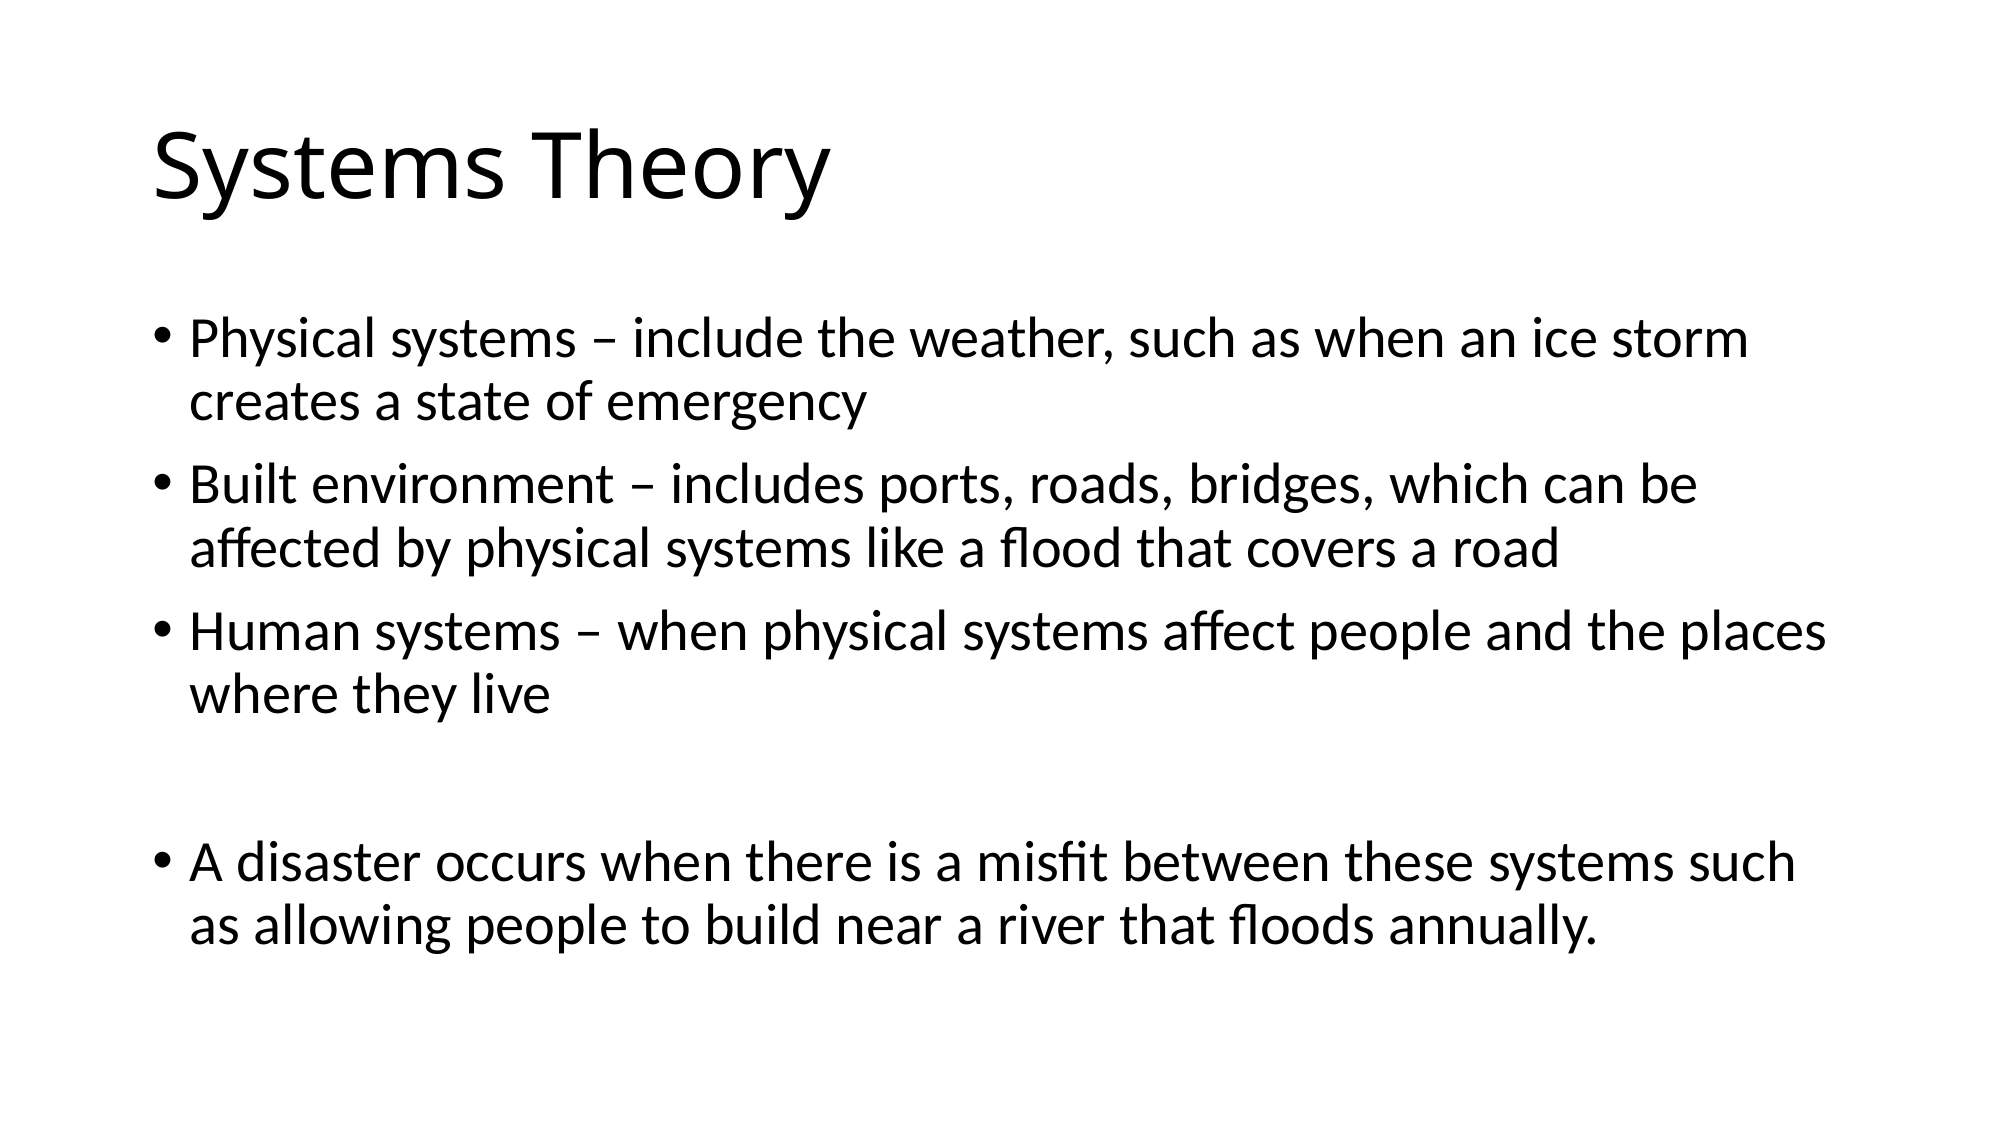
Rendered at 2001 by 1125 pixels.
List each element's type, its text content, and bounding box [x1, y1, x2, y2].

list Physical systems – include the weather, such as when an ice storm creates a state of emergency Built environment – includes ports, roads, bridges, which can be affected by physical systems like a flood that covers a road Human systems – when physical systems affect people and the places where they live A disaster occurs when there is a misfit between these systems such as allowing people to build near a river that floods annually. [137, 299, 1863, 1014]
title Systems Theory [137, 59, 1863, 278]
